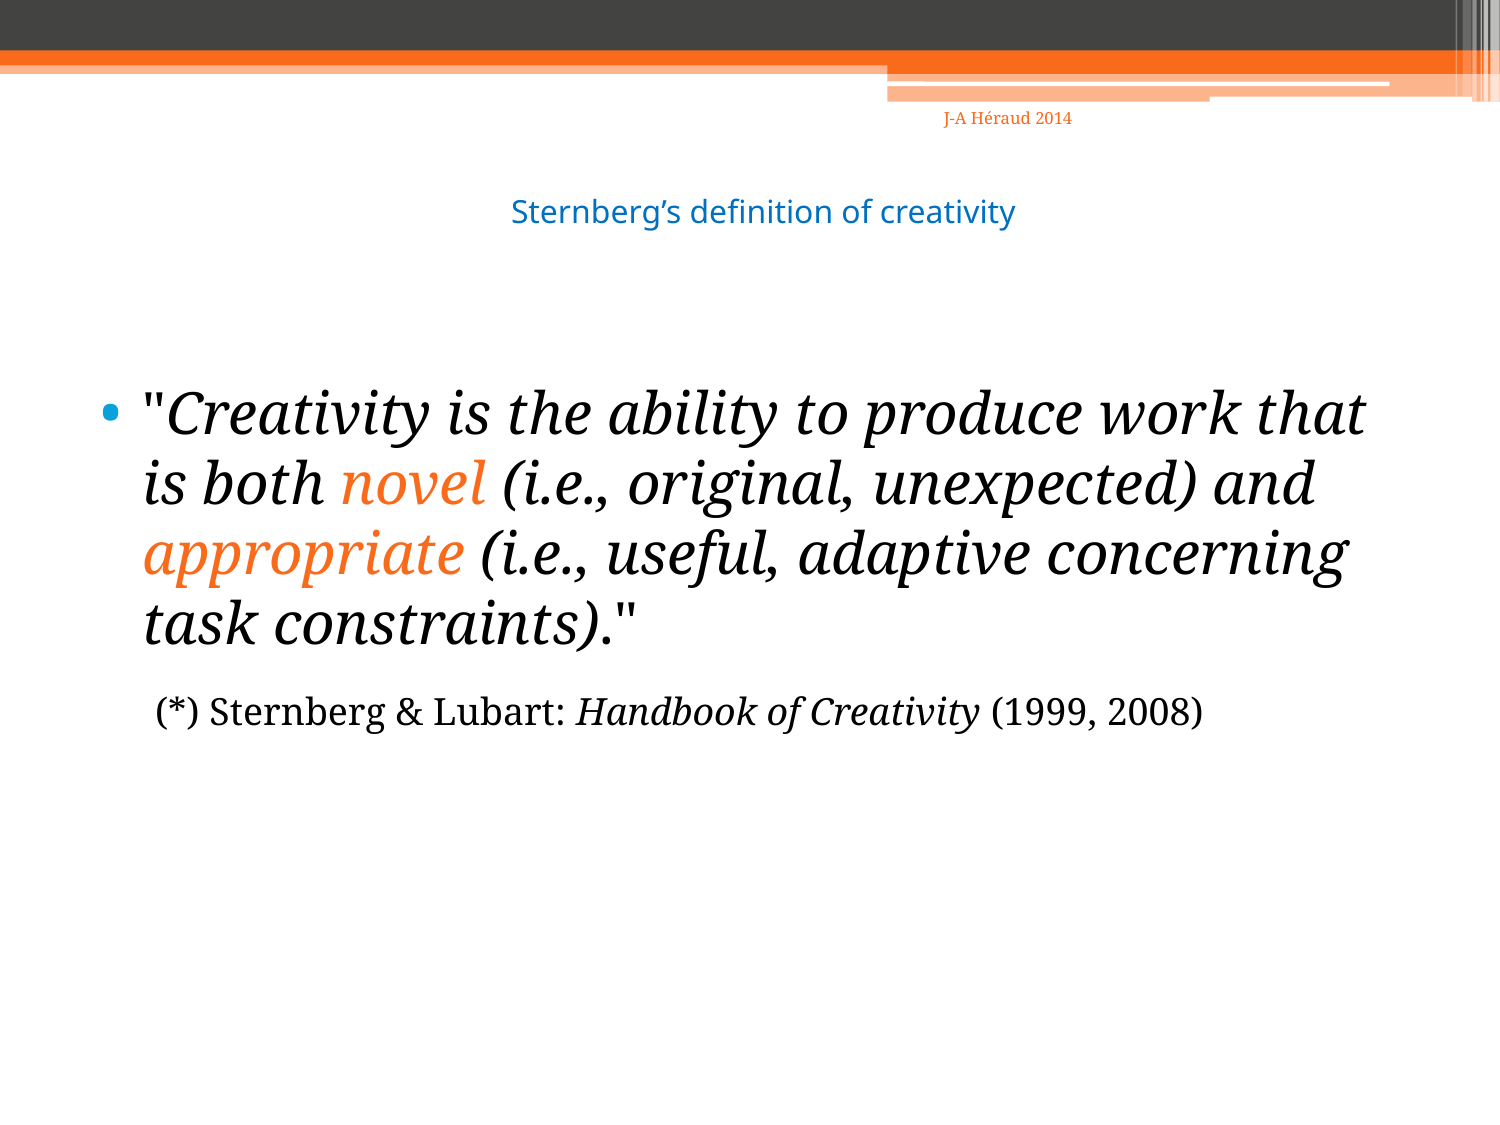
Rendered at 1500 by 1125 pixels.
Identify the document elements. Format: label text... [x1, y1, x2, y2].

text_box (*) Sternberg & Lubart: Handbook of Creativity (1999, 2008) [147, 680, 1302, 741]
text_box J-A Héraud 2014 [862, 100, 1080, 136]
list "Creativity is the ability to produce work that is both novel (i.e., original, unexpected) and appropriate (i.e., useful, adaptive concerning task constraints)." [74, 368, 1426, 1079]
title Sternberg’s definition of creativity [87, 183, 1439, 277]
